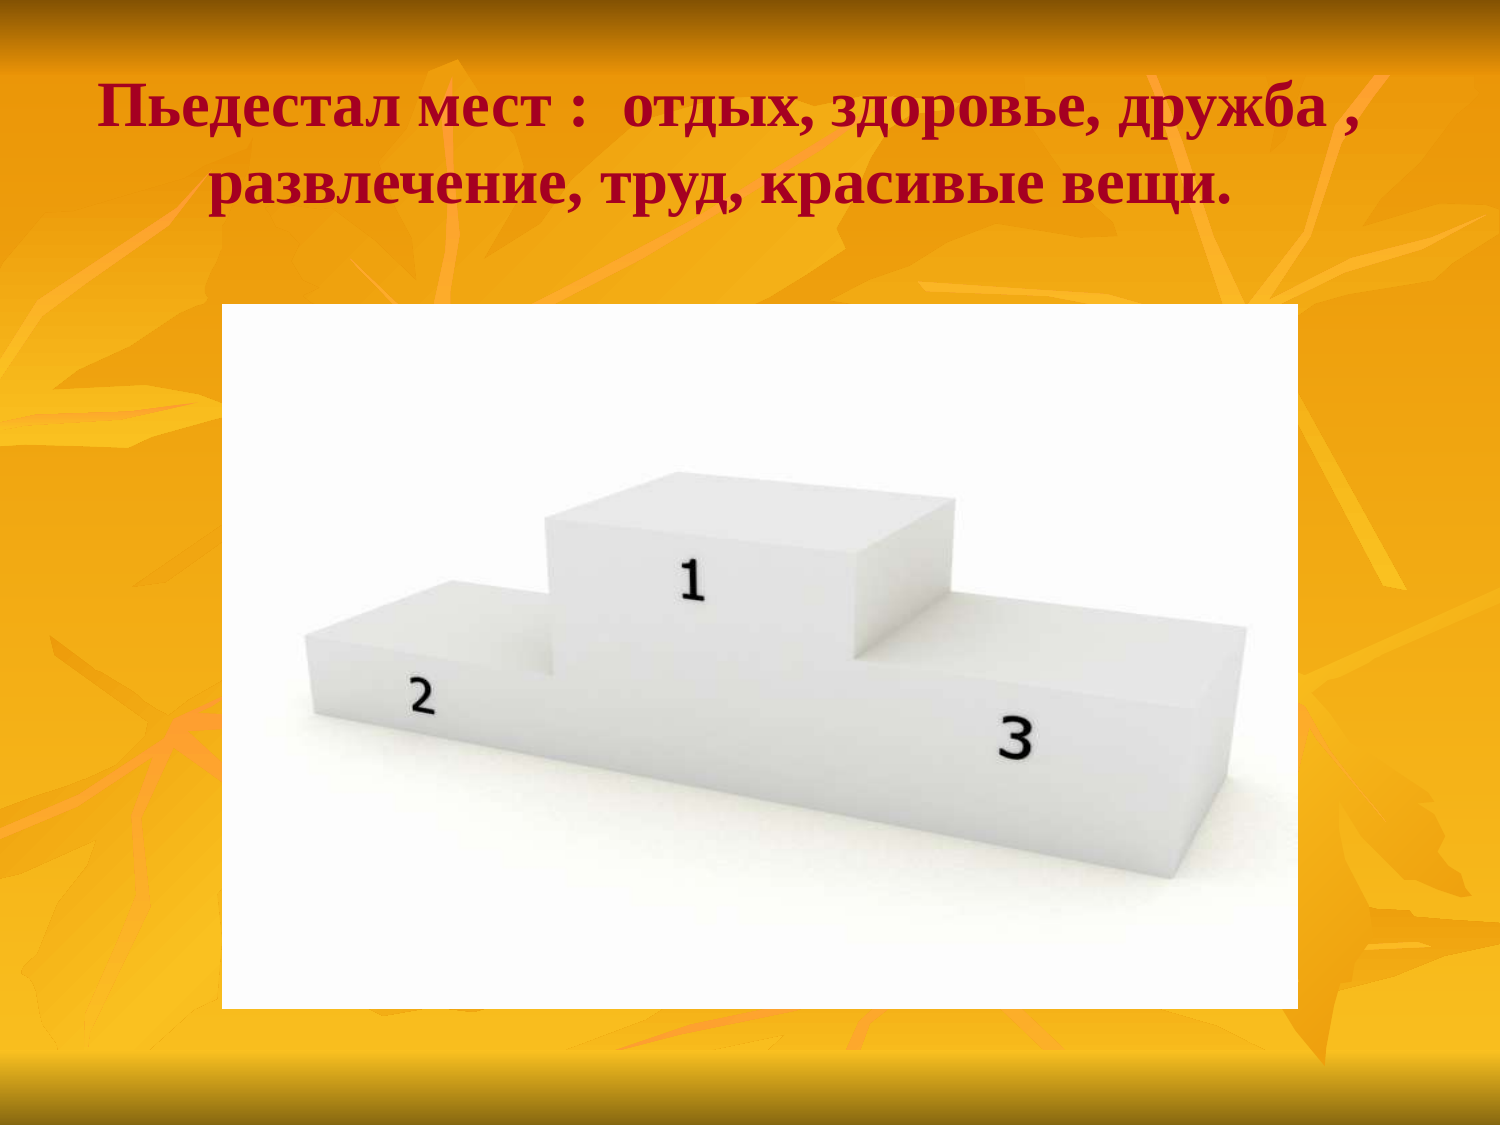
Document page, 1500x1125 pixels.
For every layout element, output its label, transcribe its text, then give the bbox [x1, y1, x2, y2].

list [222, 304, 1298, 1009]
title Пьедестал мест : отдых, здоровье, дружба , развлечение, труд, красивые вещи. [74, 49, 1401, 229]
